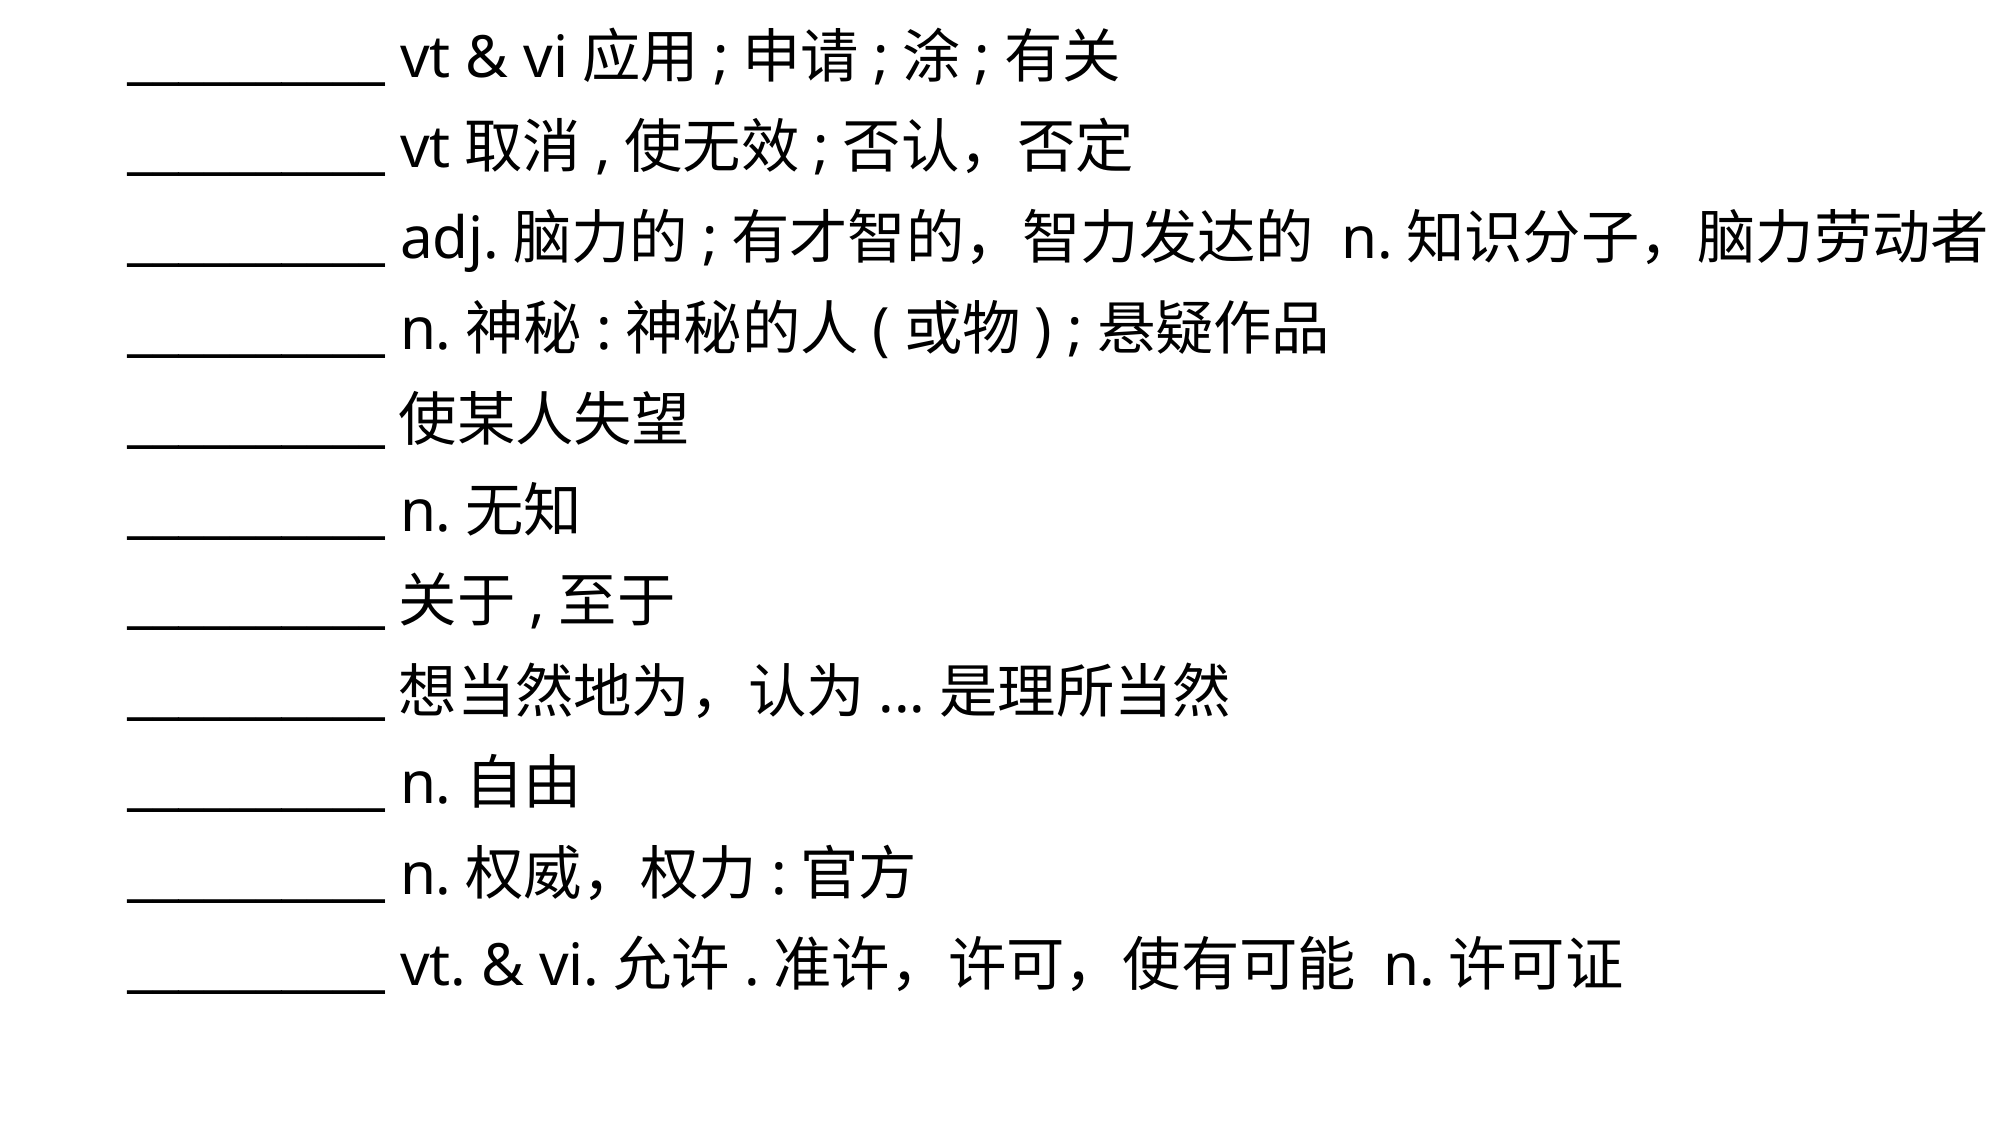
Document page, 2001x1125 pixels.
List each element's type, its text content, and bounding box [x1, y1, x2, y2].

text_box __________ vt & vi应用;申请;涂;有关 __________ vt取消,使无效;否认，否定 __________ adj.脑力的;有才智的，智力发达的 n.知识分子，脑力劳动者 __________ n.神秘:神秘的人(或物) ;悬疑作品 __________使某人失望 __________ n.无知 __________关于,至于 __________想当然地为，认为...是理所当然 __________ n.自由 __________ n.权威，权力:官方 __________ vt. & vi.允许.准许，许可，使有可能 n.许可证 [112, 11, 2000, 1005]
